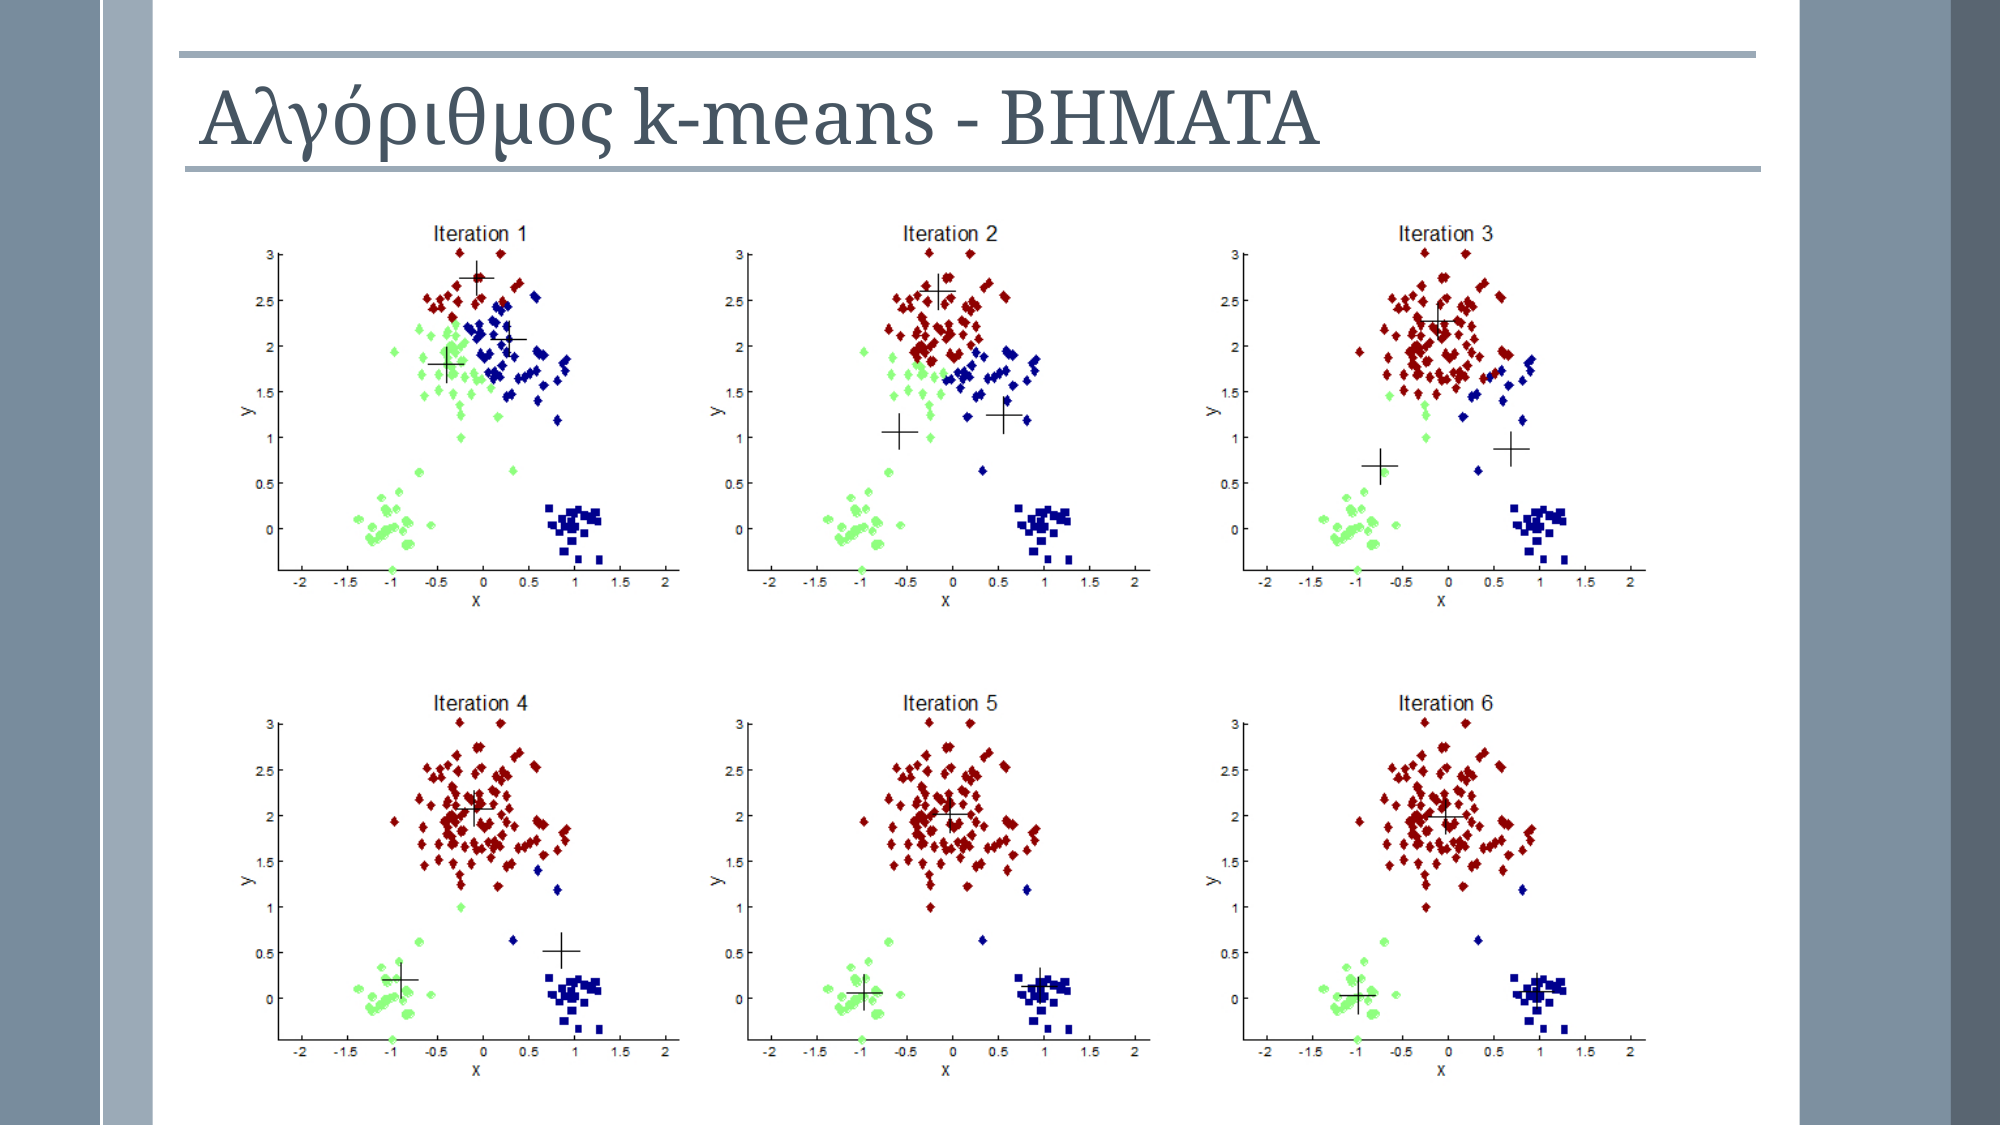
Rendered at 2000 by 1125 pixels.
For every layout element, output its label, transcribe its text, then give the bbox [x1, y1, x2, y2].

picture [231, 219, 1663, 1089]
text_box Αλγόριθμος k-means - ΒΗΜΑΤΑ [184, 62, 1756, 167]
